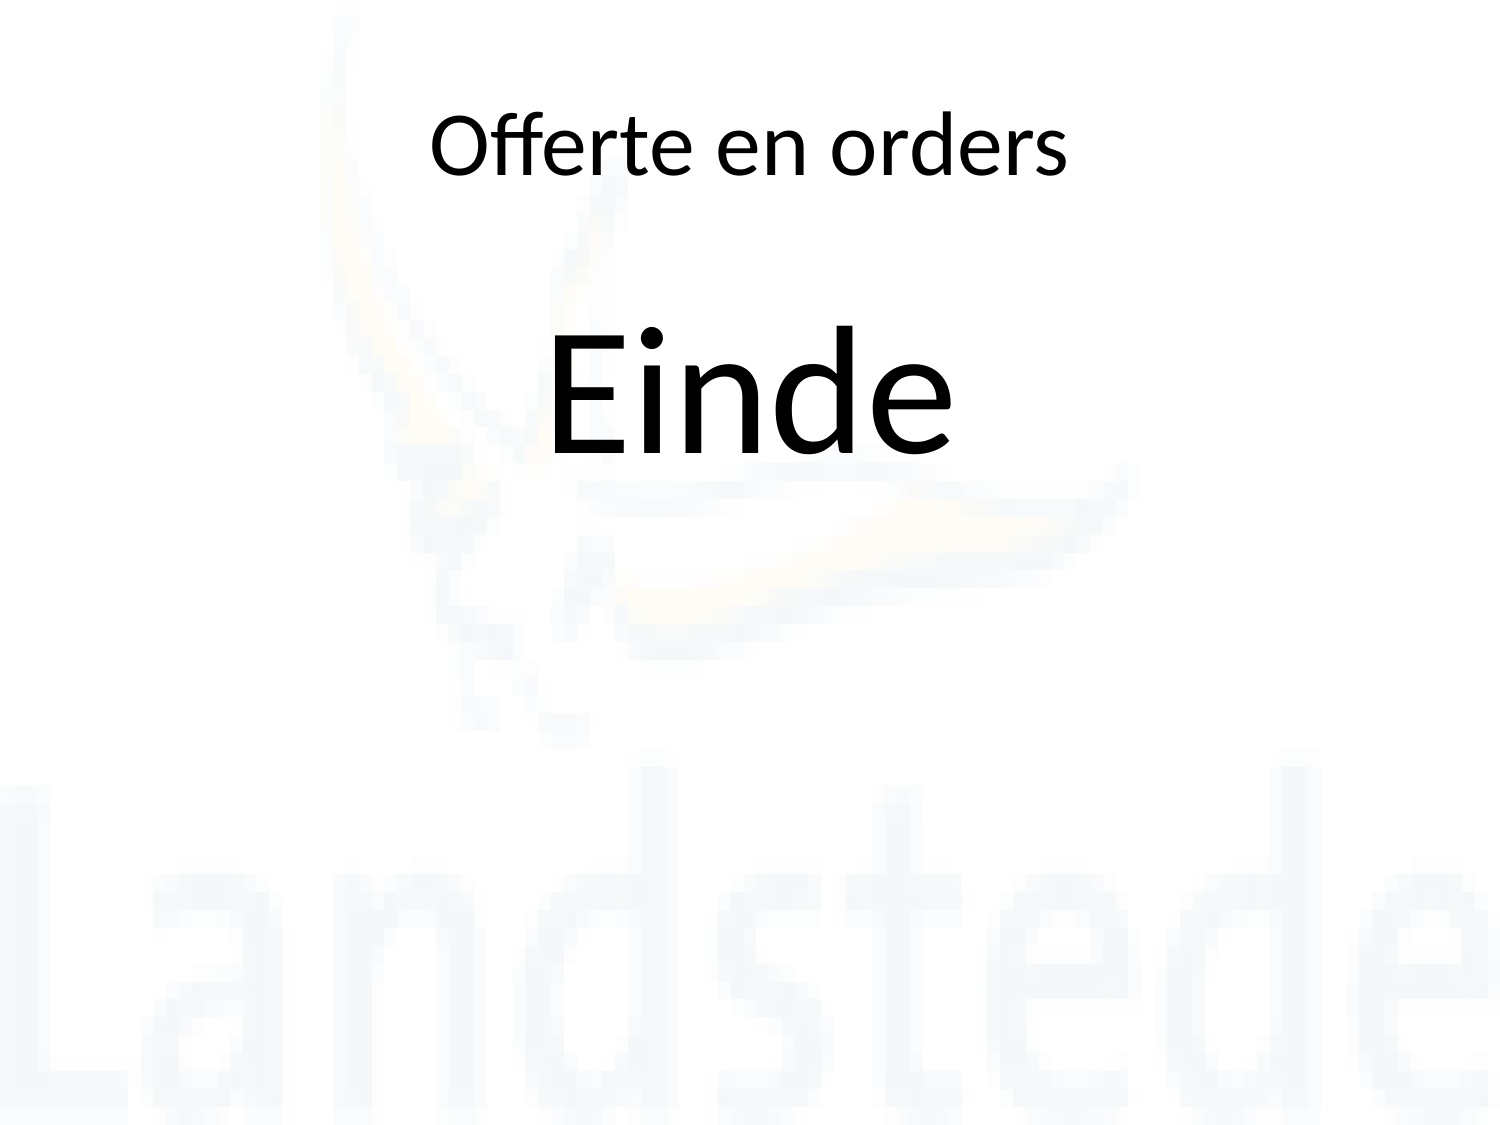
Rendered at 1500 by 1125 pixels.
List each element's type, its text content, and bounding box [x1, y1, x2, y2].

title Offerte en orders [75, 45, 1425, 233]
list Einde [75, 262, 1425, 1005]
